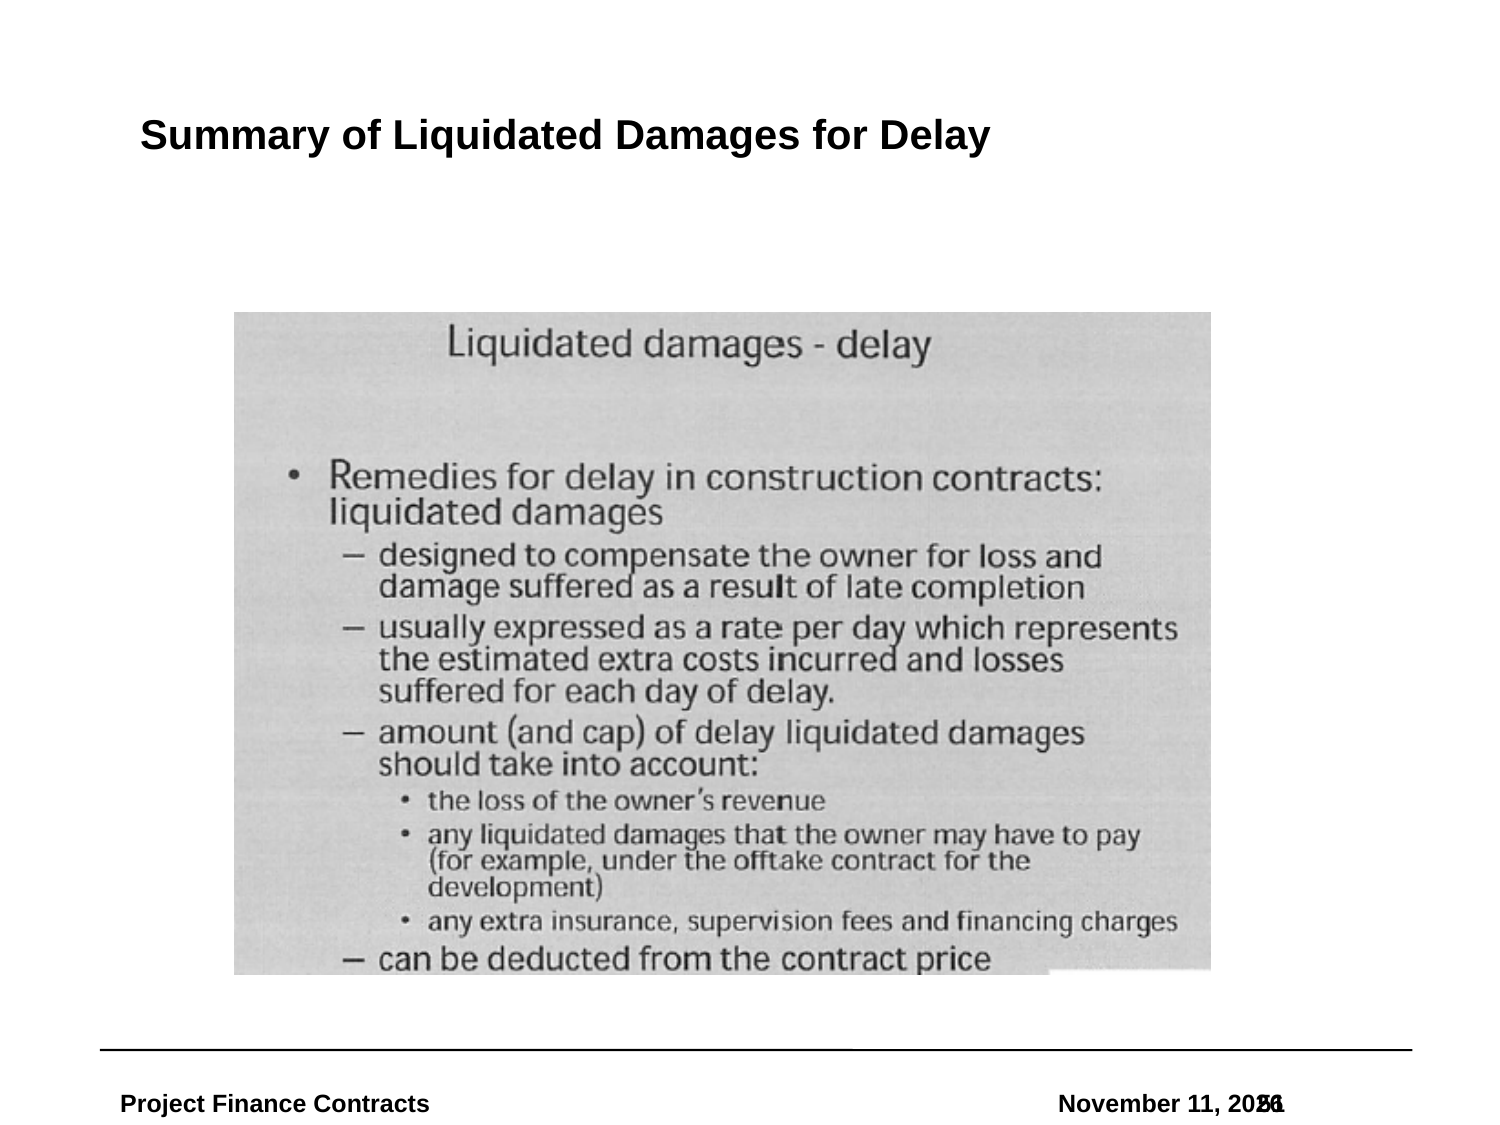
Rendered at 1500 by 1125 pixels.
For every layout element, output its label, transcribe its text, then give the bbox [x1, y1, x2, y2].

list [234, 312, 1211, 976]
title Summary of Liquidated Damages for Delay [124, 99, 1288, 226]
